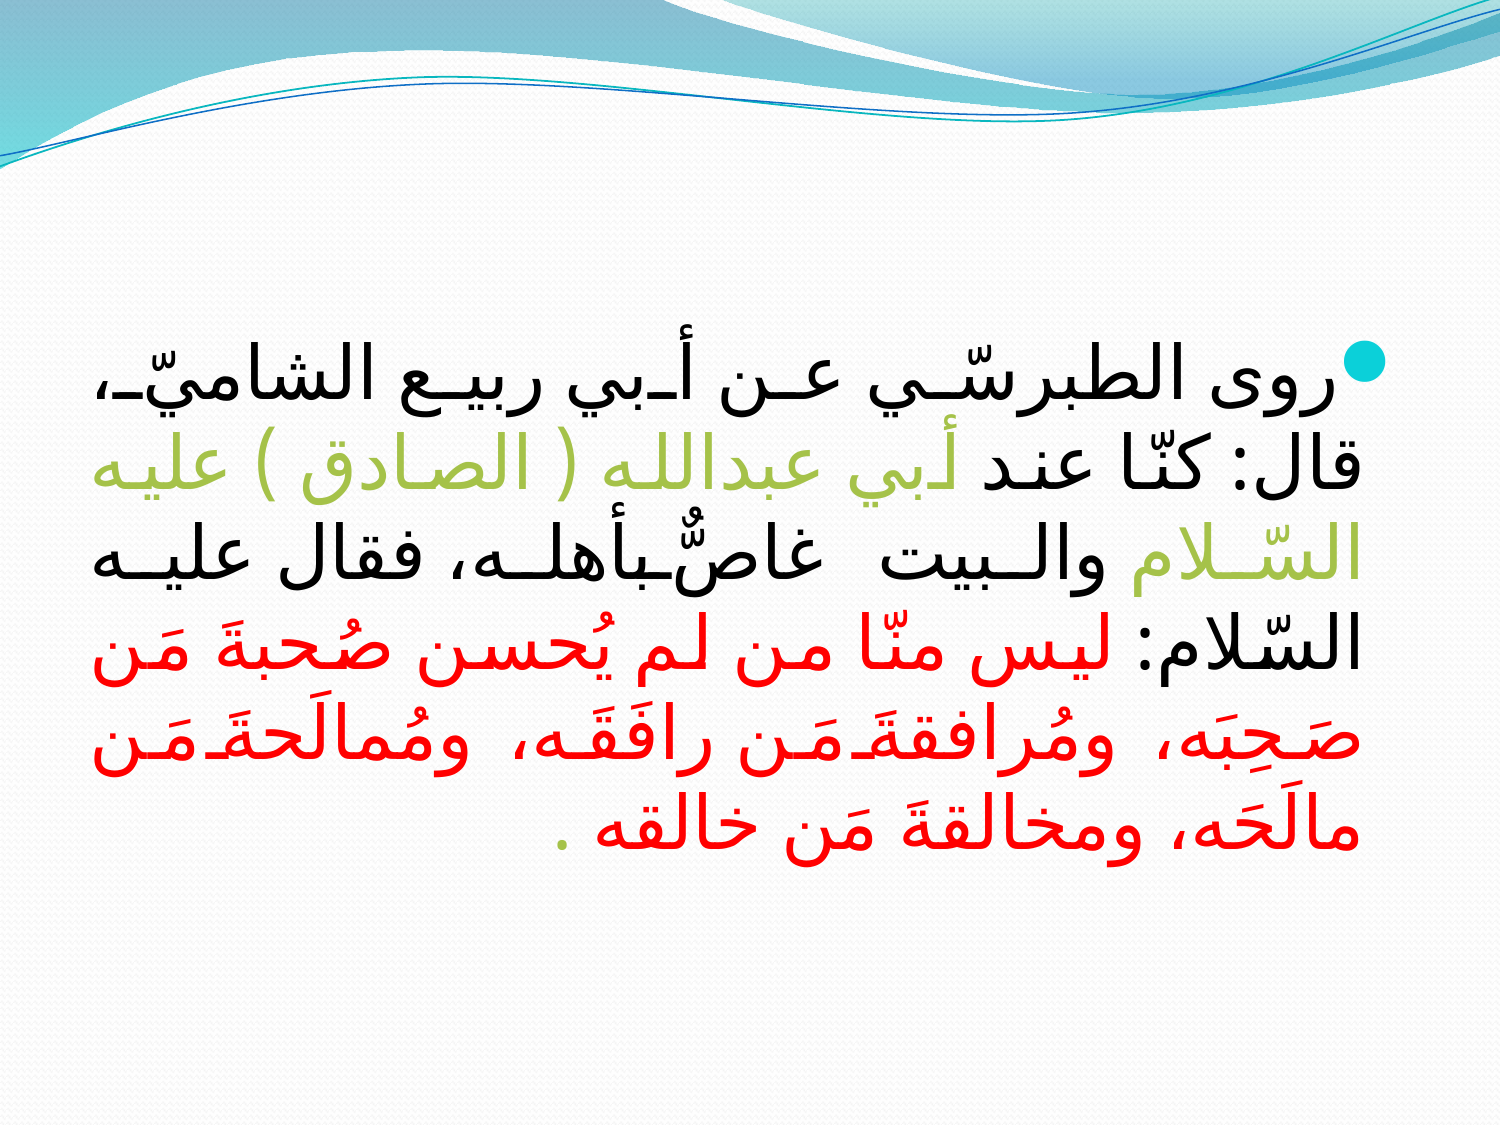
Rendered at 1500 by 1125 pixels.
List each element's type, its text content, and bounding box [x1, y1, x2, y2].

list روى الطبرسّي عن أبي ربيع الشاميّ، قال: كنّا عند أبي عبدالله ( الصادق ) عليه السّلام والبيت غاصٌّ بأهله، فقال عليه السّلام: ليس منّا من لم يُحسن صُحبةَ مَن صَحِبَه، ومُرافقةَ مَن رافَقَه، ومُمالَحةَ مَن مالَحَه، ومخالقةَ مَن خالقه . [75, 317, 1425, 1038]
